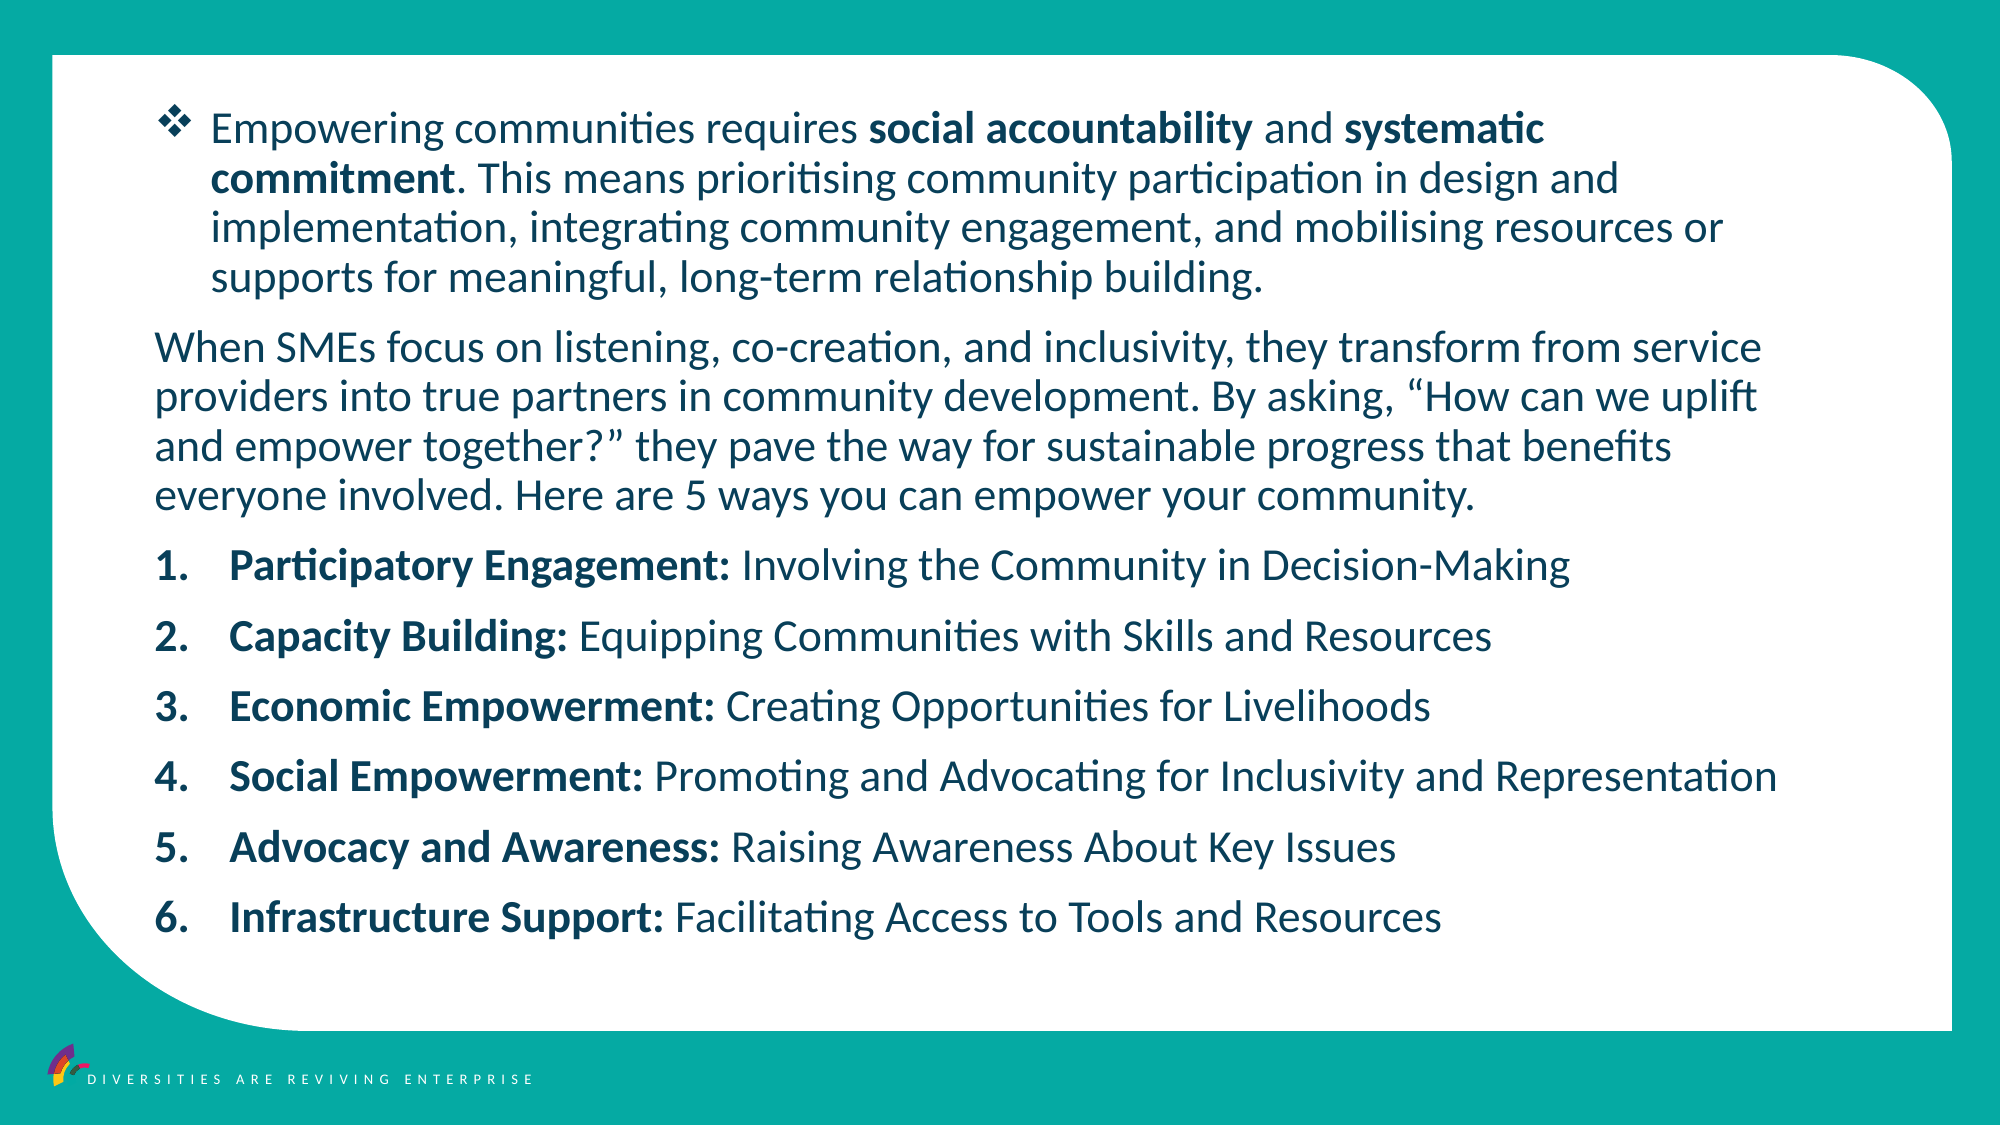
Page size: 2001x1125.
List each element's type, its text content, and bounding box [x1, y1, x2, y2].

list Empowering communities requires social accountability and systematic commitment. This means prioritising community participation in design and implementation, integrating community engagement, and mobilising resources or supports for meaningful, long-term relationship building. When SMEs focus on listening, co-creation, and inclusivity, they transform from service providers into true partners in community development. By asking, “How can we uplift and empower together?” they pave the way for sustainable progress that benefits everyone involved. Here are 5 ways you can empower your community. Participatory Engagement: Involving the Community in Decision-Making Capacity Building: Equipping Communities with Skills and Resources Economic Empowerment: Creating Opportunities for Livelihoods Social Empowerment: Promoting and Advocating for Inclusivity and Representation Advocacy and Awareness: Raising Awareness About Key Issues Infrastructure Support: Facilitating Access to Tools and Resources [139, 96, 1823, 729]
